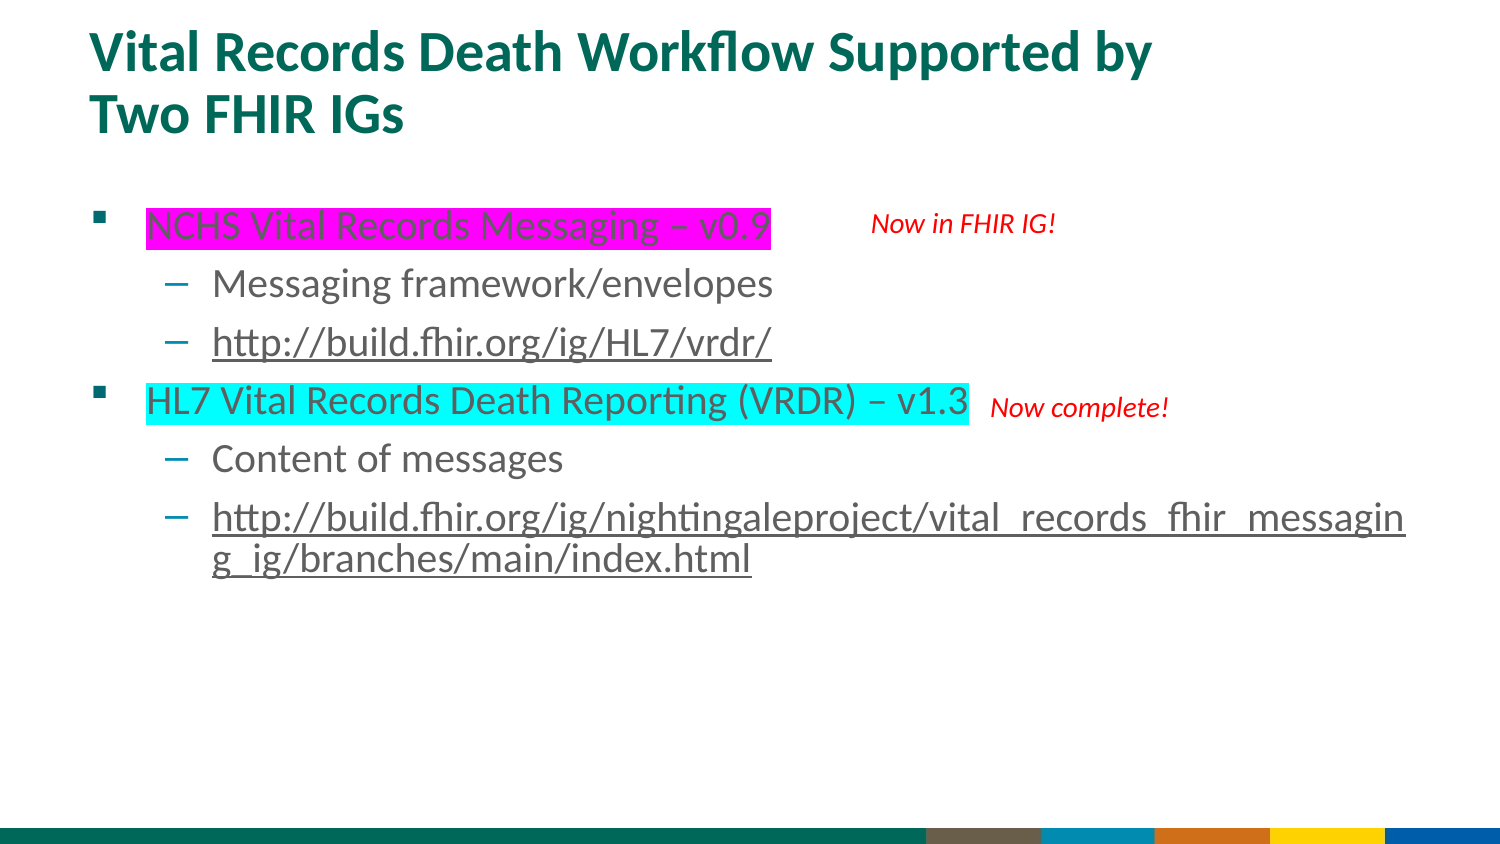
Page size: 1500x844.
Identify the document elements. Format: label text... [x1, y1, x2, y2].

text_box Now in FHIR IG! [856, 197, 1072, 247]
list NCHS Vital Records Messaging – v0.9 Messaging framework/envelopes http://build.fhir.org/ig/HL7/vrdr/ HL7 Vital Records Death Reporting (VRDR) – v1.3 Content of messages http://build.fhir.org/ig/nightingaleproject/vital_records_fhir_messaging_ig/branches/main/index.html [75, 190, 1425, 739]
text_box Now complete! [975, 381, 1185, 431]
picture [1154, 828, 1500, 844]
title Vital Records Death Workflow Supported by Two FHIR IGs [75, 33, 1425, 153]
picture [0, 828, 1042, 844]
